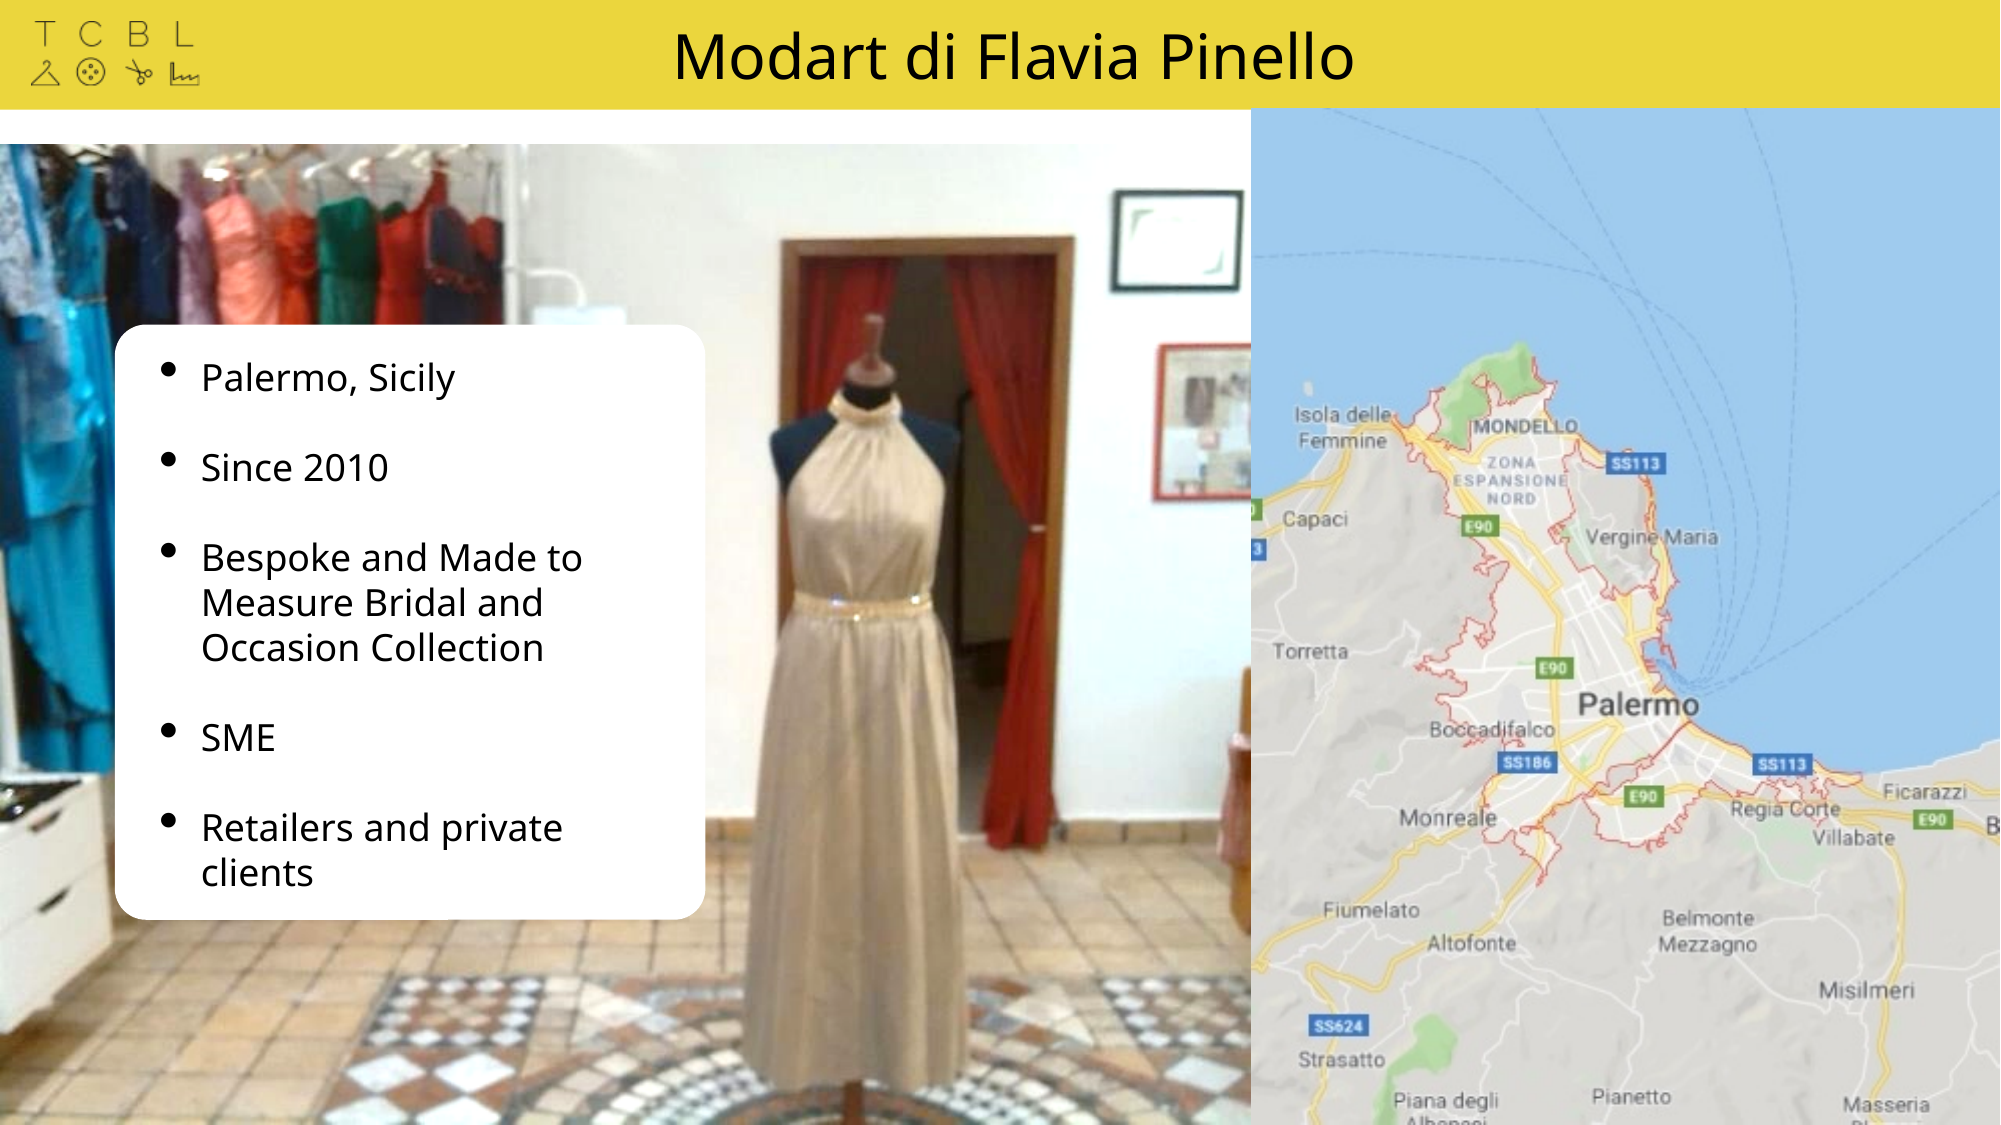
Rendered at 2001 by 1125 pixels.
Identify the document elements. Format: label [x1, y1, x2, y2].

text_box [0, 0, 2000, 110]
picture [0, 108, 2000, 1125]
